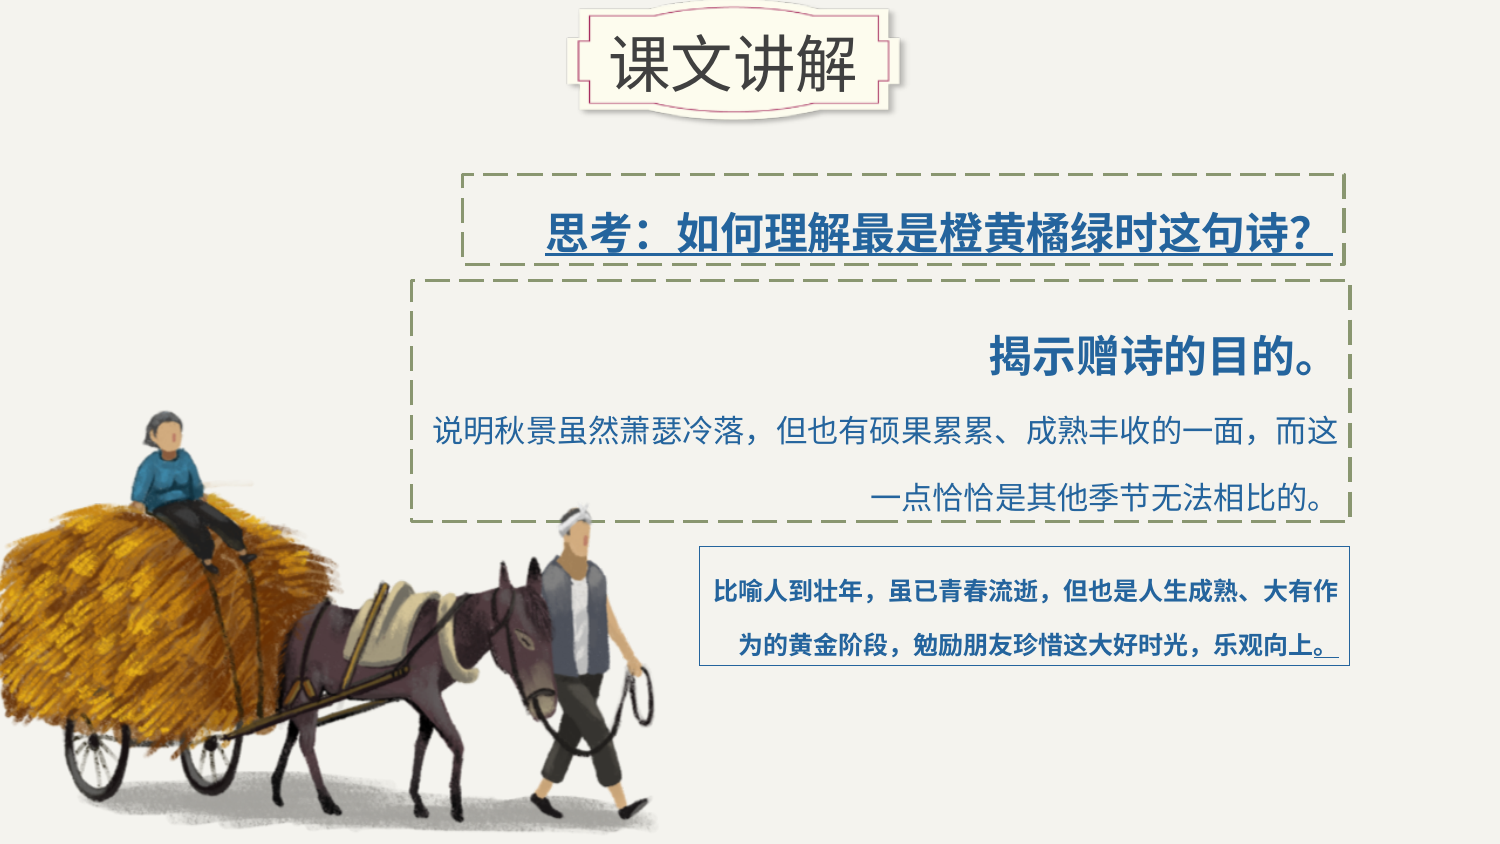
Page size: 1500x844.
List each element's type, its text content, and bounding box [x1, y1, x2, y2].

text_box 比喻人到壮年，虽已青春流逝，但也是人生成熟、大有作为的黄金阶段，勉励朋友珍惜这大好时光，乐观向上。 [699, 546, 1350, 666]
picture [555, 0, 919, 155]
text_box 思考：如何理解最是橙黄橘绿时这句诗？ [462, 174, 1345, 265]
picture [0, 392, 687, 844]
text_box 揭示赠诗的目的。 说明秋景虽然萧瑟冷落，但也有硕果累累、成熟丰收的一面，而这一点恰恰是其他季节无法相比的。 [411, 280, 1350, 522]
